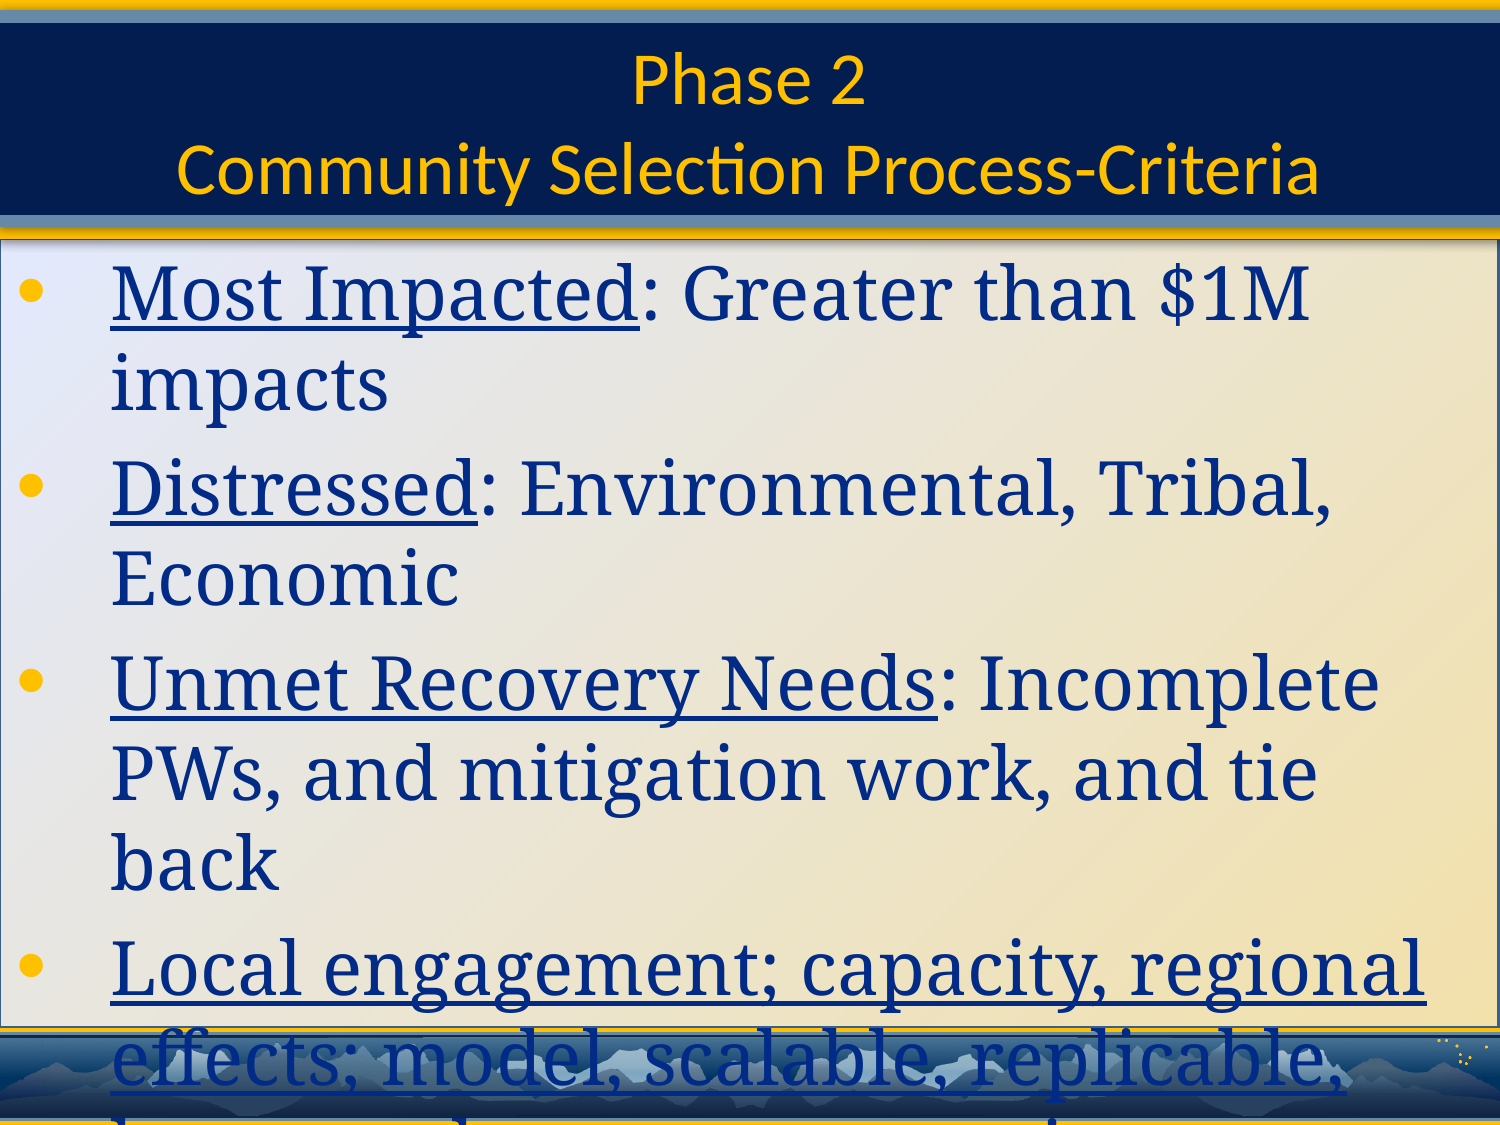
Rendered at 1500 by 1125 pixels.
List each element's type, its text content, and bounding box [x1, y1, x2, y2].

list Most Impacted: Greater than $1M impacts Distressed: Environmental, Tribal, Economic Unmet Recovery Needs: Incomplete PWs, and mitigation work, and tie back Local engagement; capacity, regional effects; model, scalable, replicable, leverage, long term commitment [1, 237, 1500, 1038]
picture [0, 1028, 1500, 1125]
title Phase 2 Community Selection Process-Criteria [0, 25, 1500, 213]
